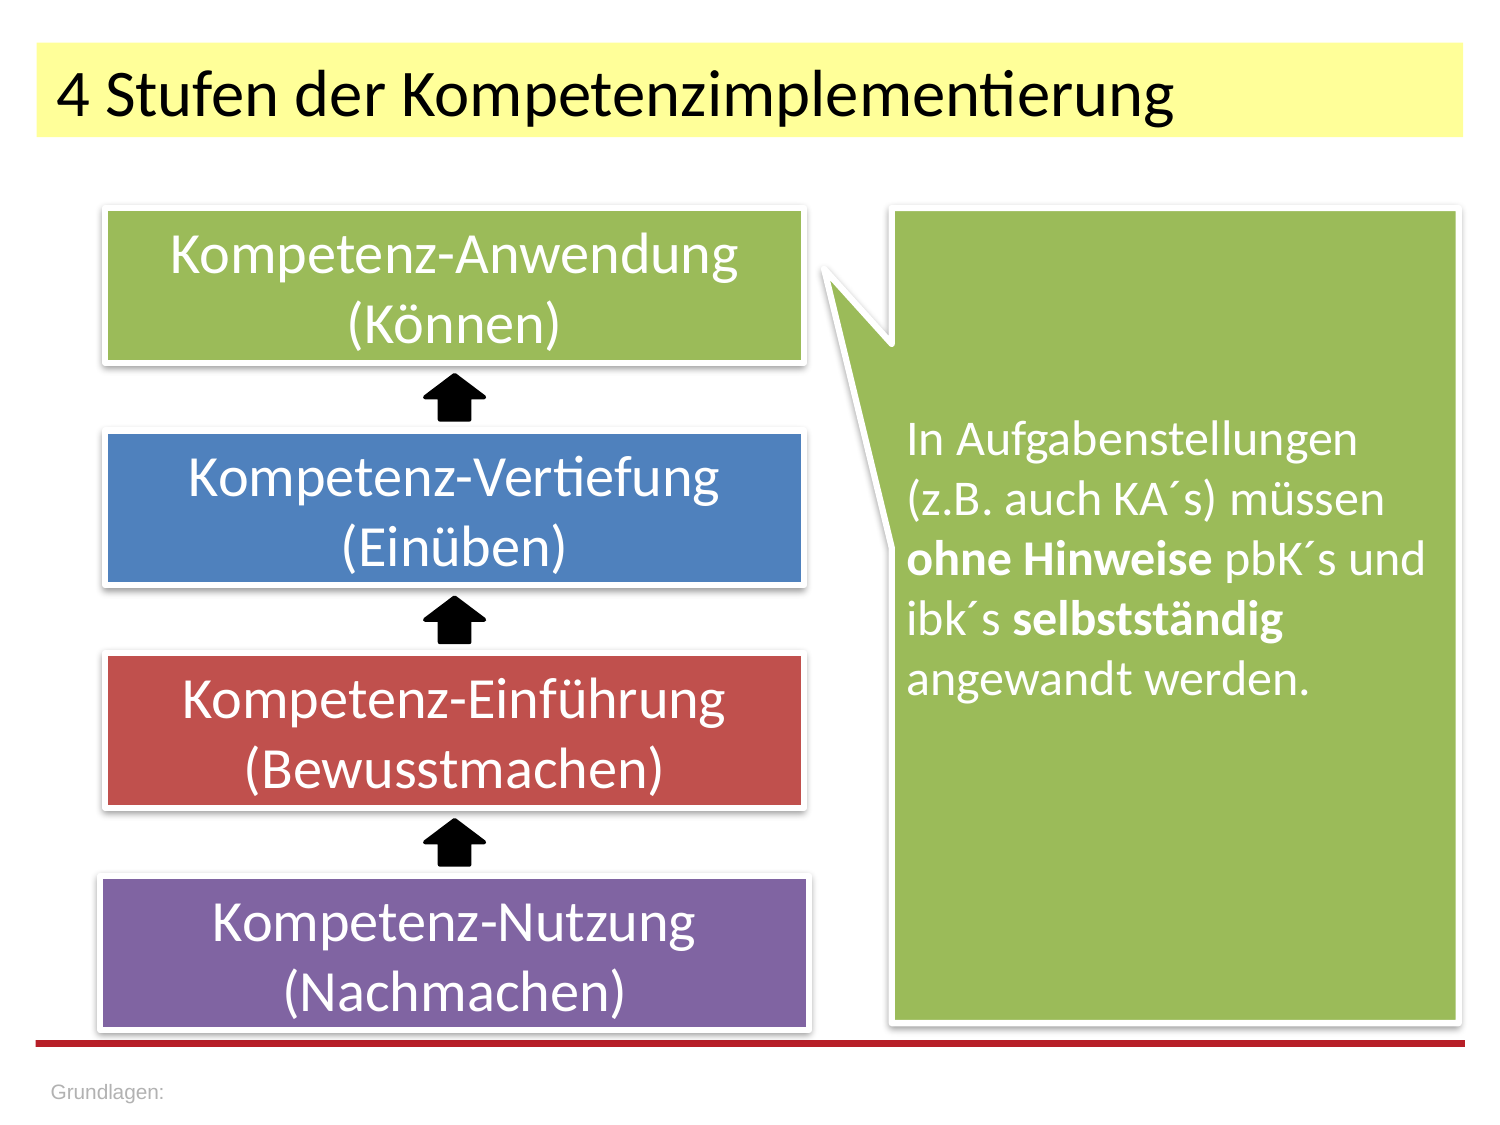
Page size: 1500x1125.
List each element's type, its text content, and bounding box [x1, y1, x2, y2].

text_box In Aufgabenstellungen (z.B. auch KA´s) müssen ohne Hinweise pbK´s und ibk´s selbstständig angewandt werden. [821, 204, 1462, 1027]
title 4 Stufen der Kompetenzimplementierung [41, 42, 1459, 149]
footer Grundlagen: [35, 1061, 768, 1122]
list [41, 149, 1459, 1024]
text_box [100, 207, 810, 1033]
